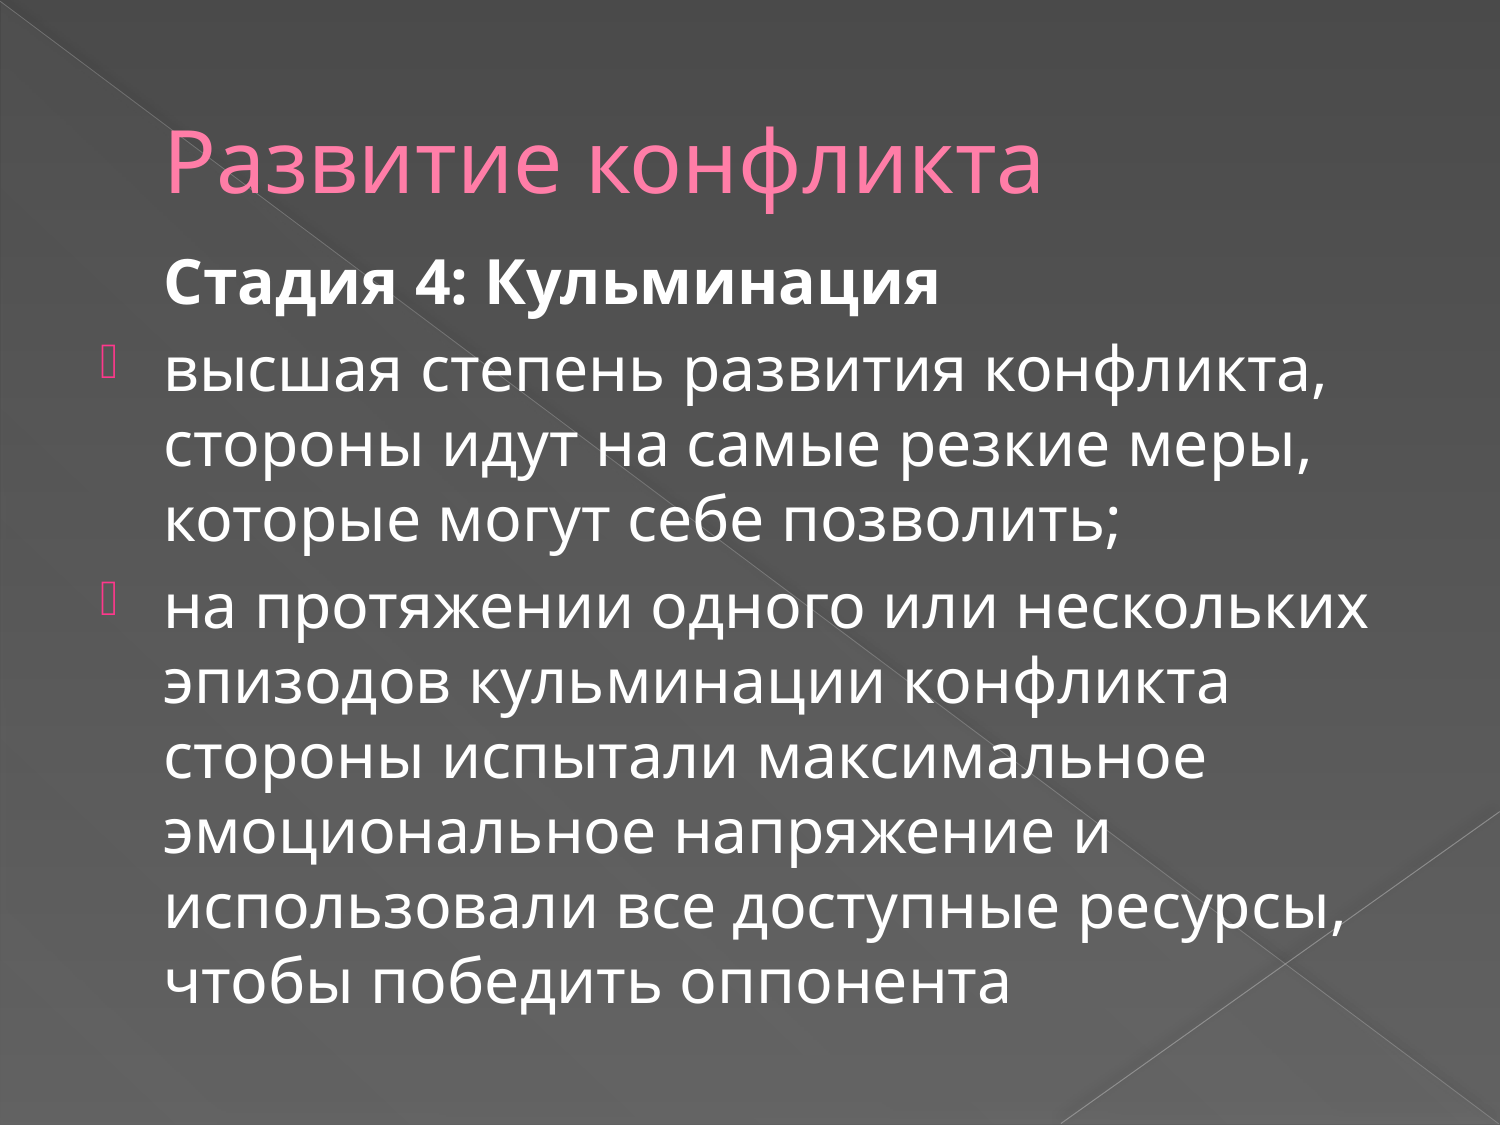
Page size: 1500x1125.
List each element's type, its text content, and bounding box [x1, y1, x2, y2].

title Развитие конфликта [75, 43, 1425, 234]
list Стадия 4: Кульминация высшая степень развития конфликта, стороны идут на самые резкие меры, которые могут себе позволить; на протяжении одного или нескольких эпизодов кульминации конфликта стороны испытали максимальное эмоциональное напряжение и использовали все доступные ресурсы, чтобы победить оппонента [75, 234, 1425, 1090]
